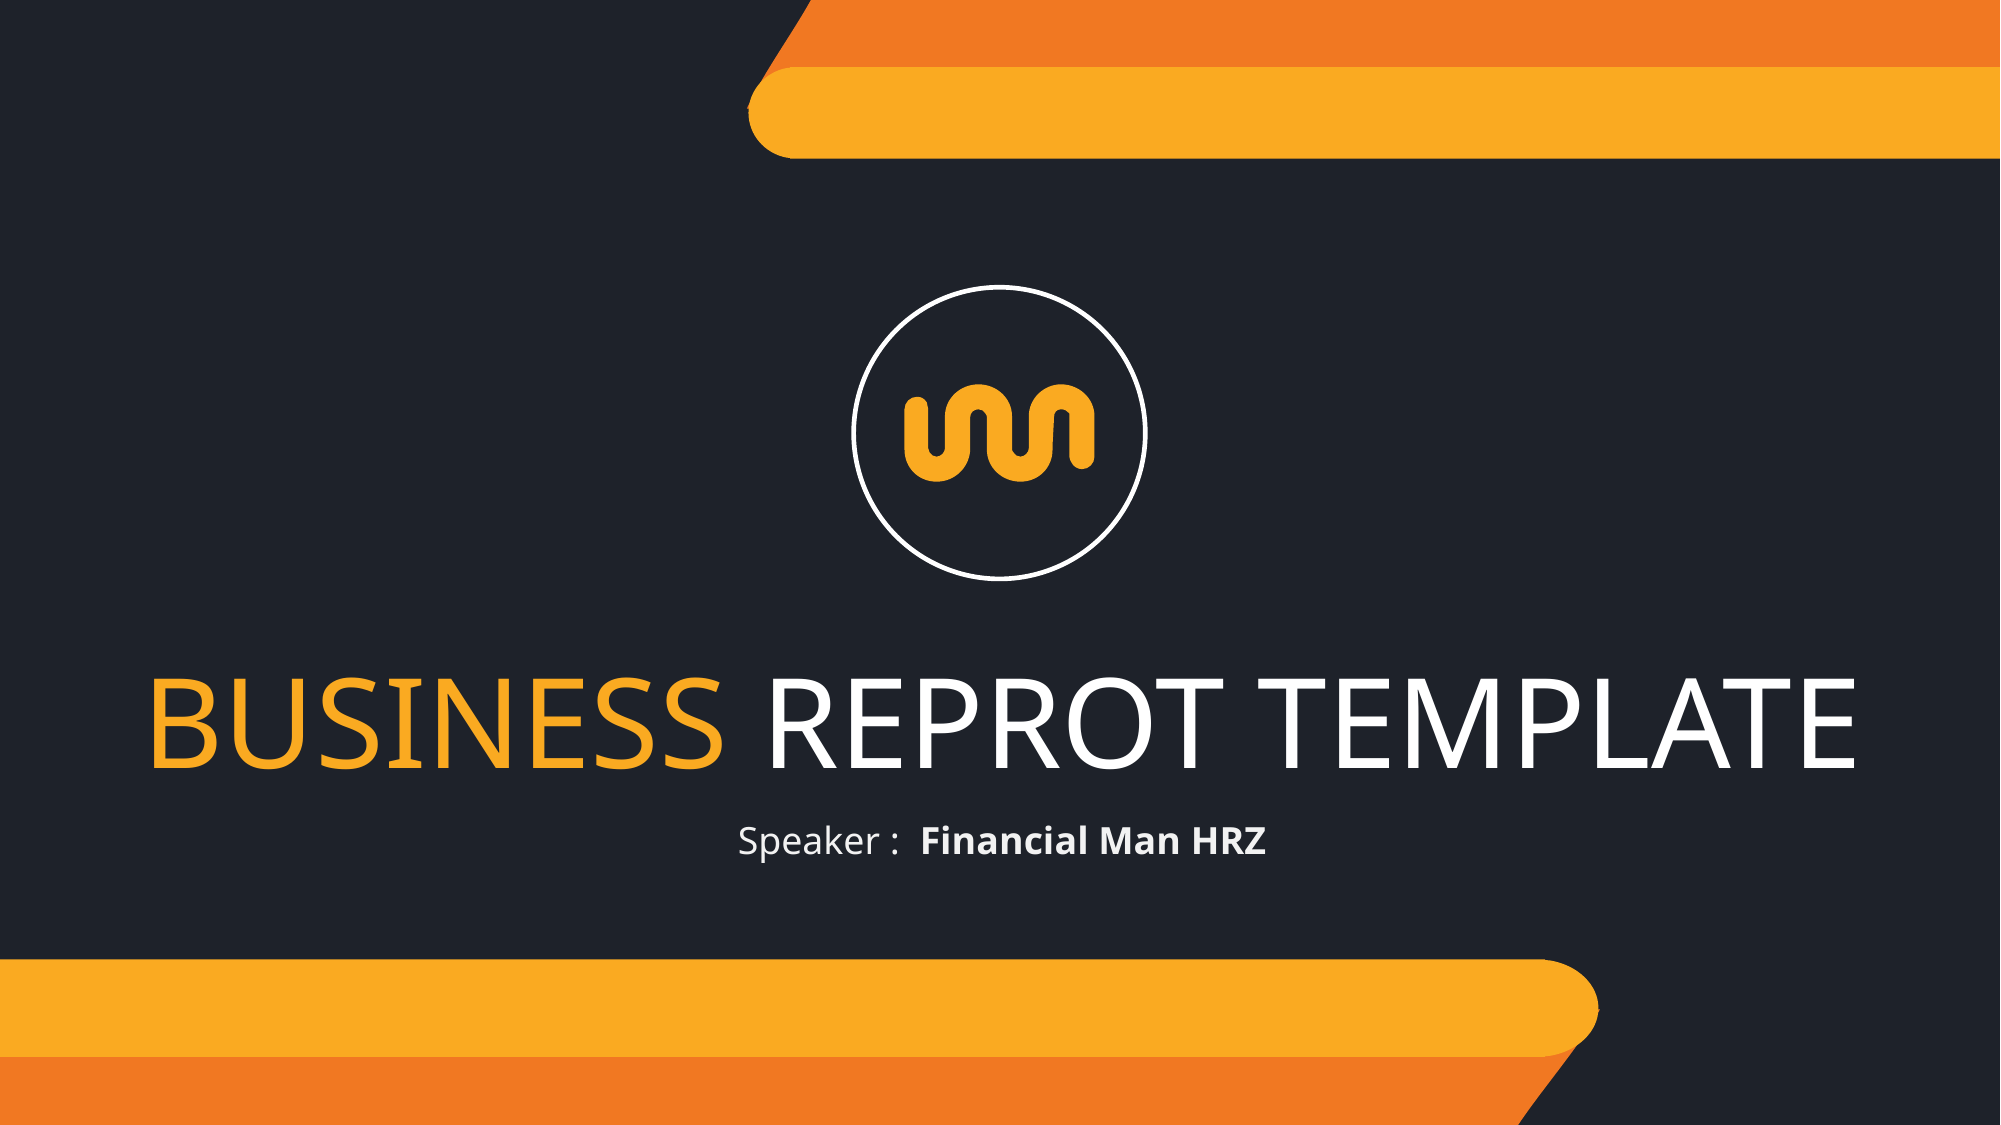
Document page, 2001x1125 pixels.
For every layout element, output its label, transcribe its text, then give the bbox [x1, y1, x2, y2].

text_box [0, 959, 1600, 1125]
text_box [853, 287, 1146, 579]
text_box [746, 0, 2000, 159]
text_box BUSINESS REPROT TEMPLATE [102, 636, 1903, 801]
text_box Speaker : Financial Man HRZ [658, 809, 1347, 870]
